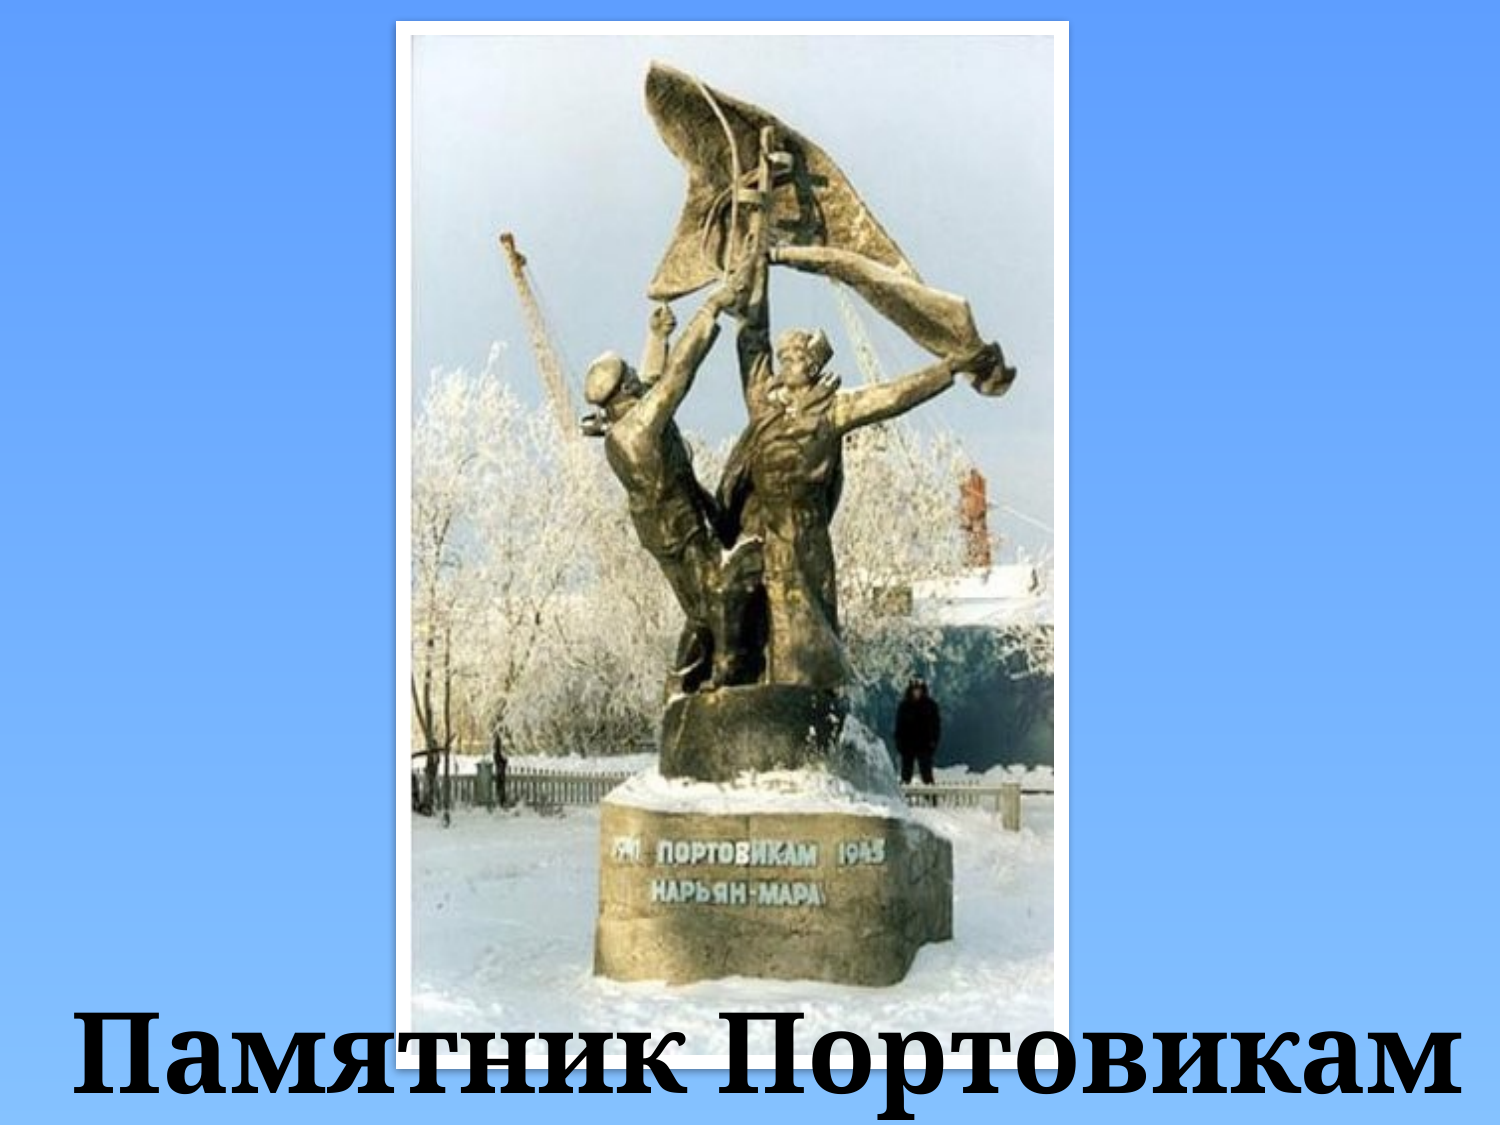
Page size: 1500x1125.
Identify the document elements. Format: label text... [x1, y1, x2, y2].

picture [410, 35, 1054, 1054]
text_box Памятник Портовикам [56, 973, 1480, 1124]
